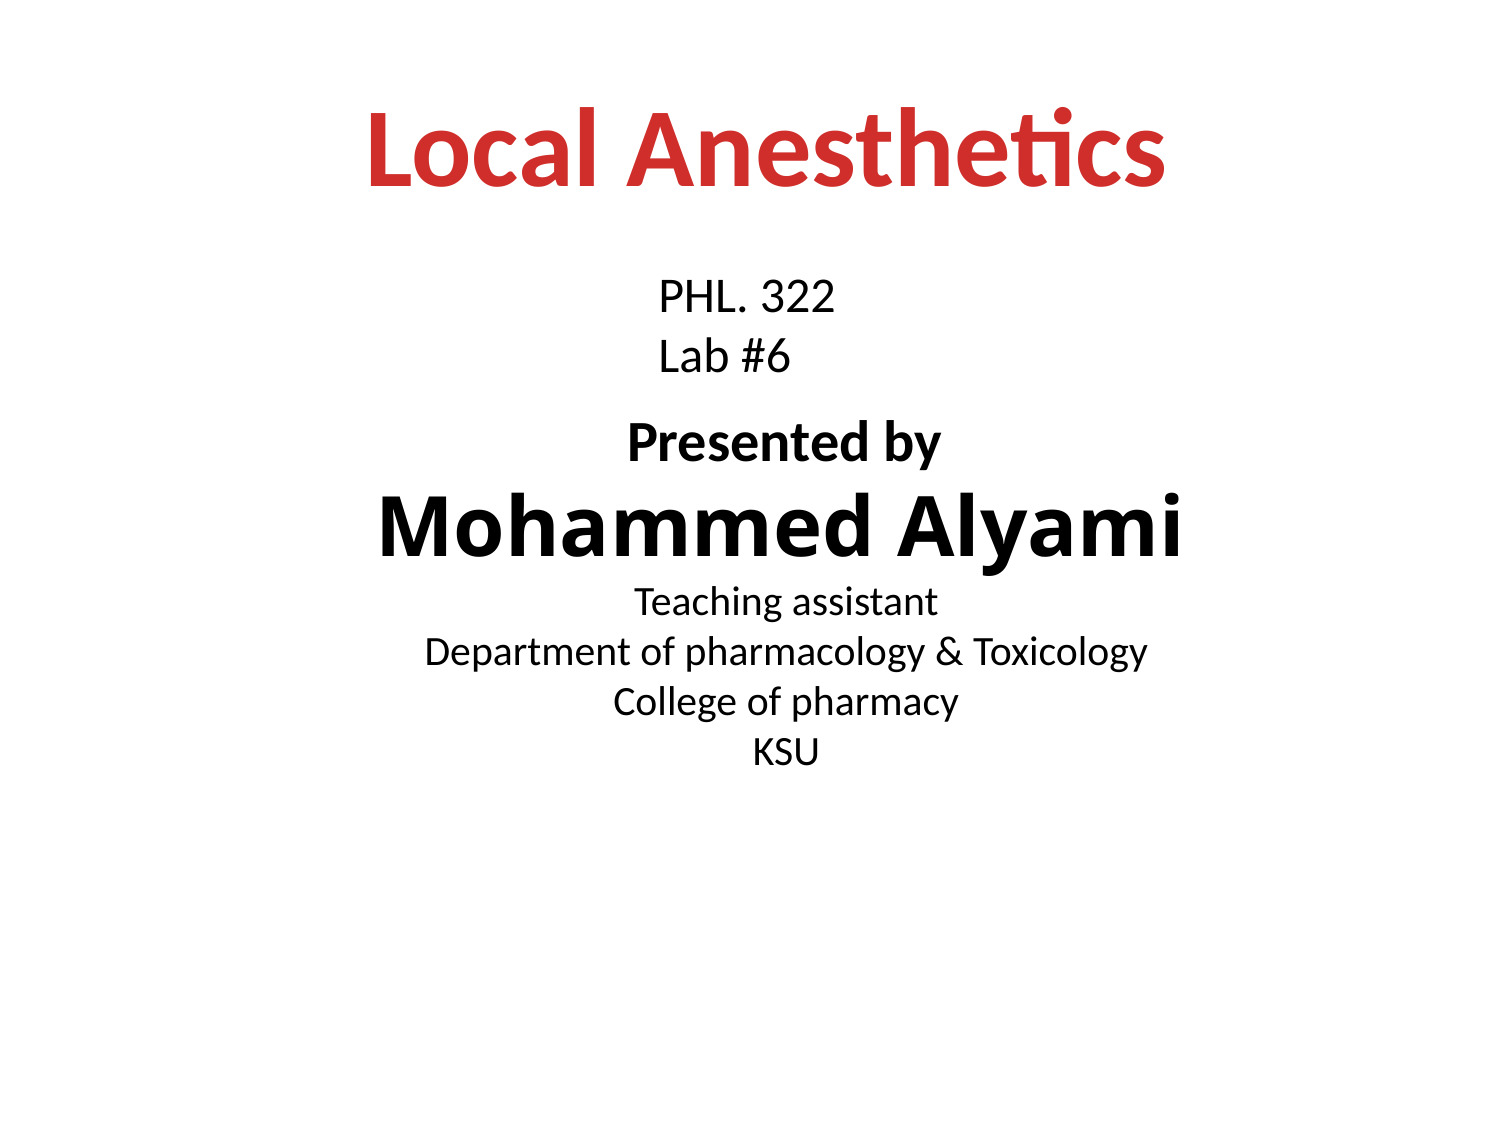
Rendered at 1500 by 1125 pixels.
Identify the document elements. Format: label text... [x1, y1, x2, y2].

text_box PHL. 322 Lab #6 [643, 255, 880, 390]
text_box Local Anesthetics [320, 66, 1184, 217]
text_box Presented by Mohammed Alyami Teaching assistant Department of pharmacology & Toxicology College of pharmacy KSU [242, 396, 1341, 781]
